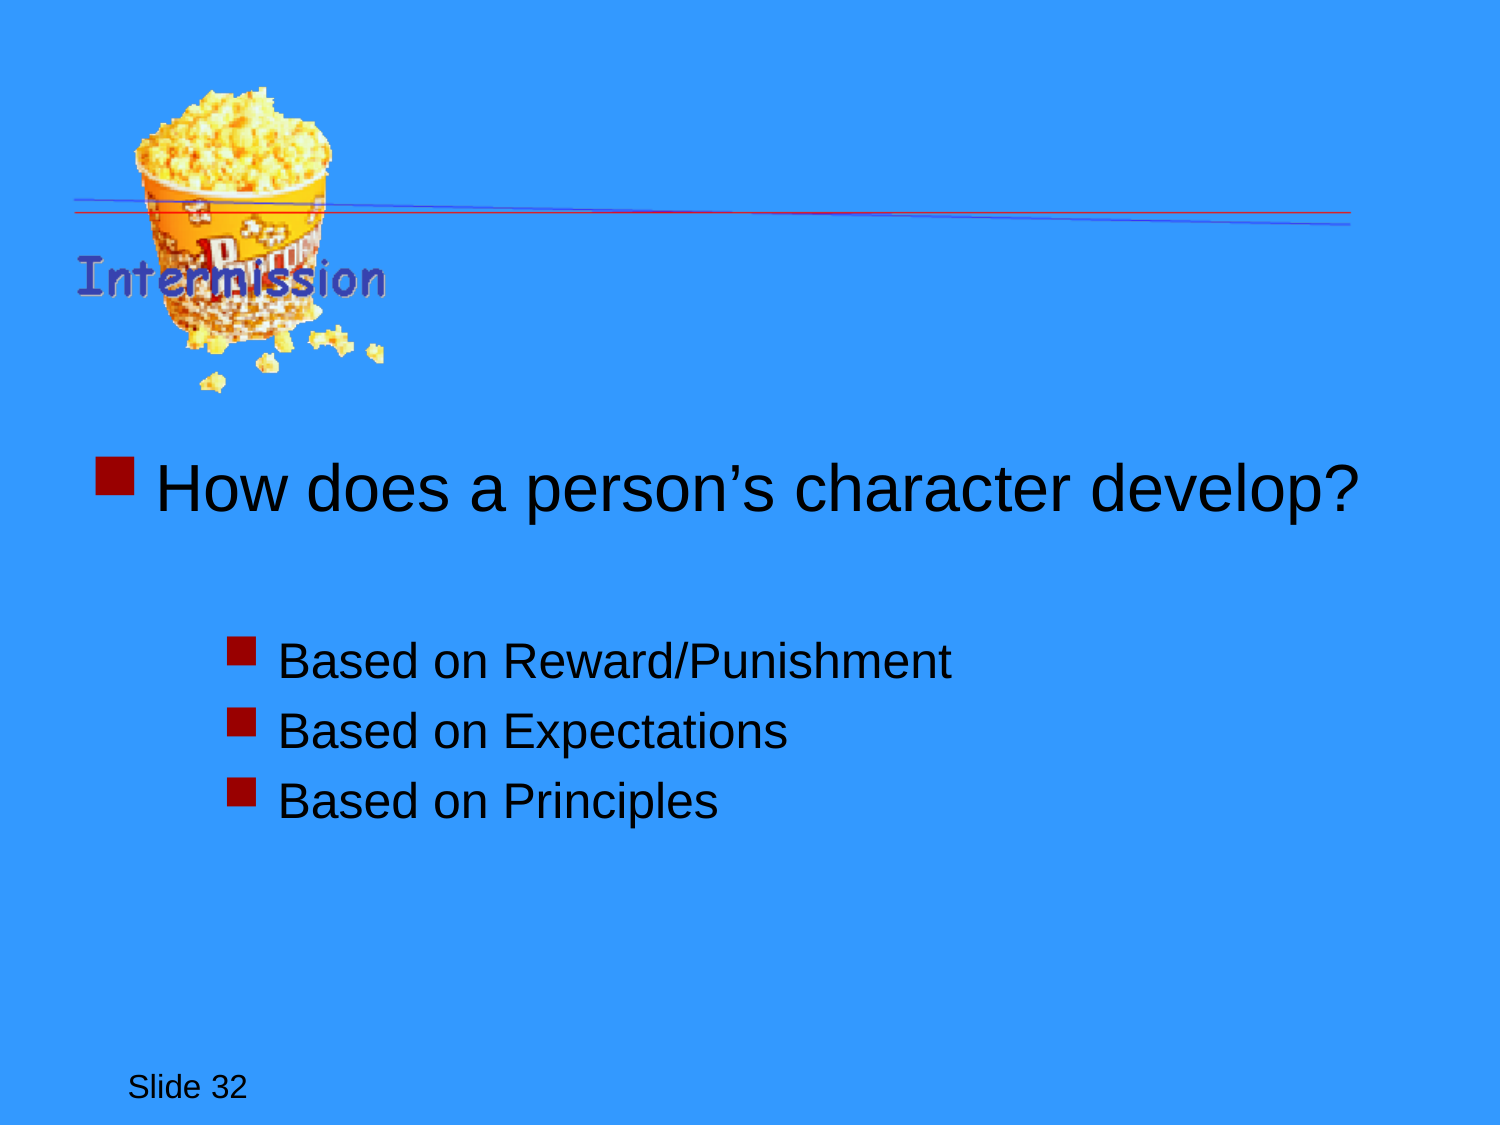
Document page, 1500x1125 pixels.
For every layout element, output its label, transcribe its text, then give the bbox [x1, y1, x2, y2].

slide_number Slide 32 [112, 1037, 425, 1113]
list How does a person’s character develop? Based on Reward/Punishment Based on Expectations Based on Principles [75, 437, 1388, 1013]
picture [62, 74, 1352, 451]
